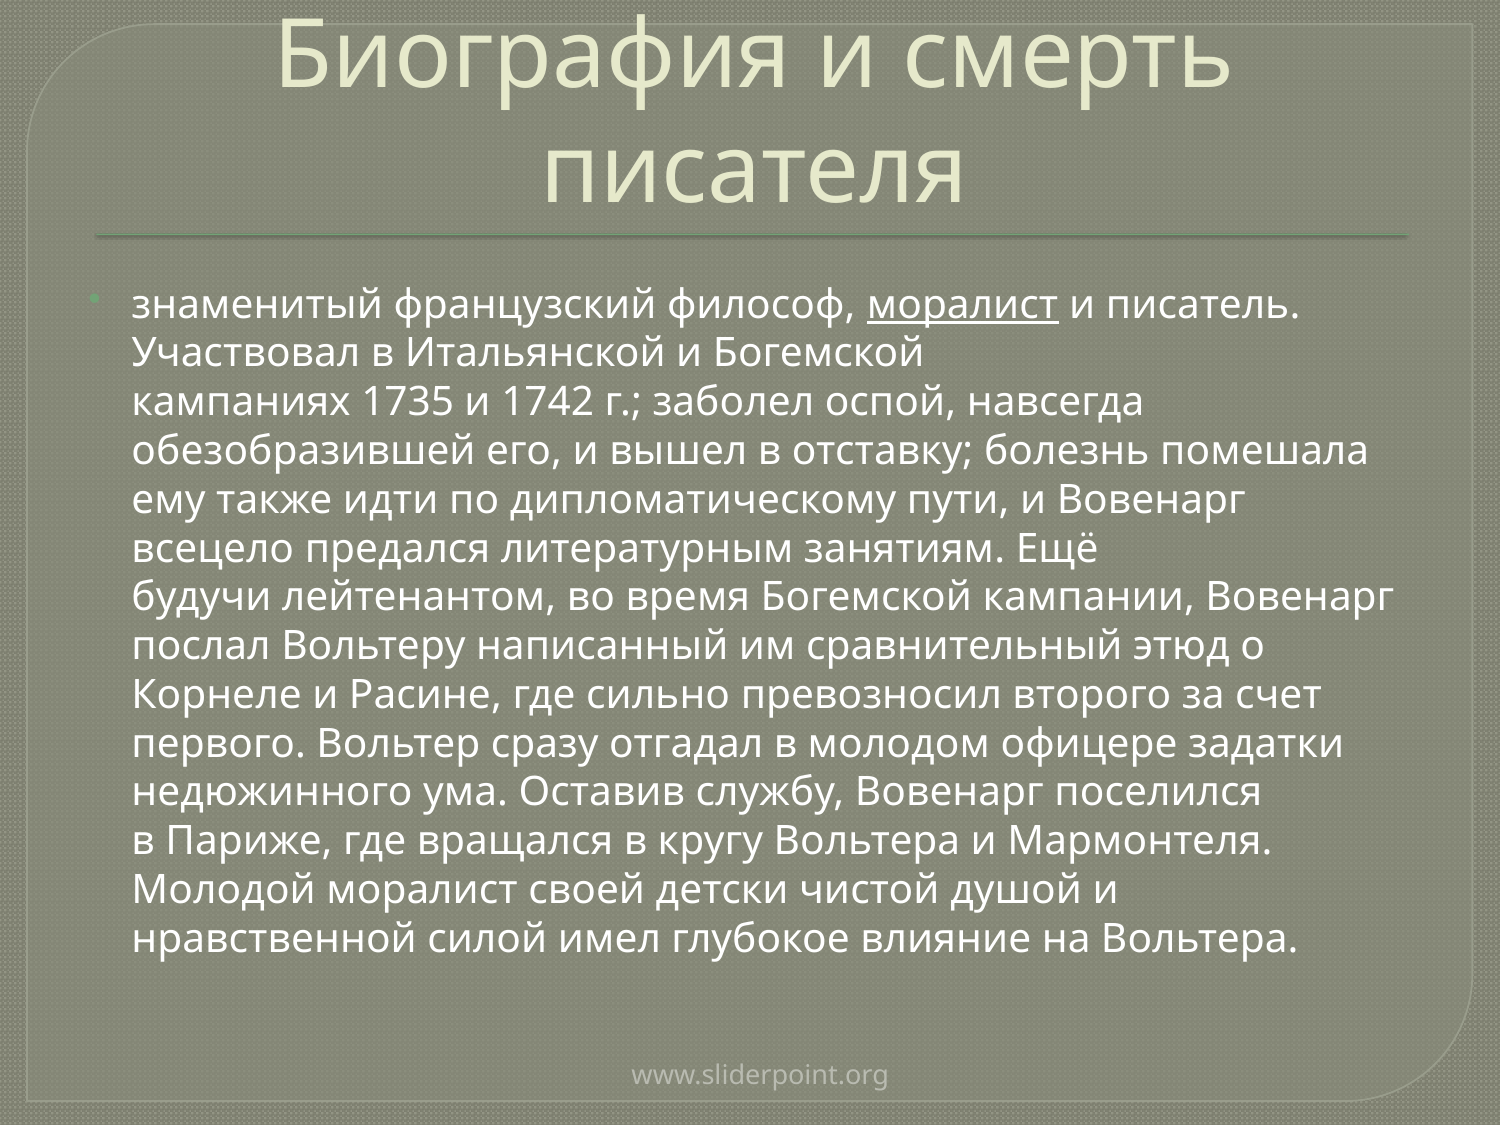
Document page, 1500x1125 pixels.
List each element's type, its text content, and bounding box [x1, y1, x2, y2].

title Биография и смерть писателя [75, 41, 1425, 230]
footer www.sliderpoint.org [212, 1050, 904, 1095]
list знаменитый французский философ, моралист и писатель. Участвовал в Итальянской и Богемской кампаниях 1735 и 1742 г.; заболел оспой, навсегда обезобразившей его, и вышел в отставку; болезнь помешала ему также идти по дипломатическому пути, и Вовенарг всецело предался литературным занятиям. Ещё будучи лейтенантом, во время Богемской кампании, Вовенарг послал Вольтеру написанный им сравнительный этюд о Корнеле и Расине, где сильно превозносил второго за счет первого. Вольтер сразу отгадал в молодом офицере задатки недюжинного ума. Оставив службу, Вовенарг поселился в Париже, где вращался в кругу Вольтера и Мармонтеля. Молодой моралист своей детски чистой душой и нравственной силой имел глубокое влияние на Вольтера. [75, 270, 1425, 1013]
